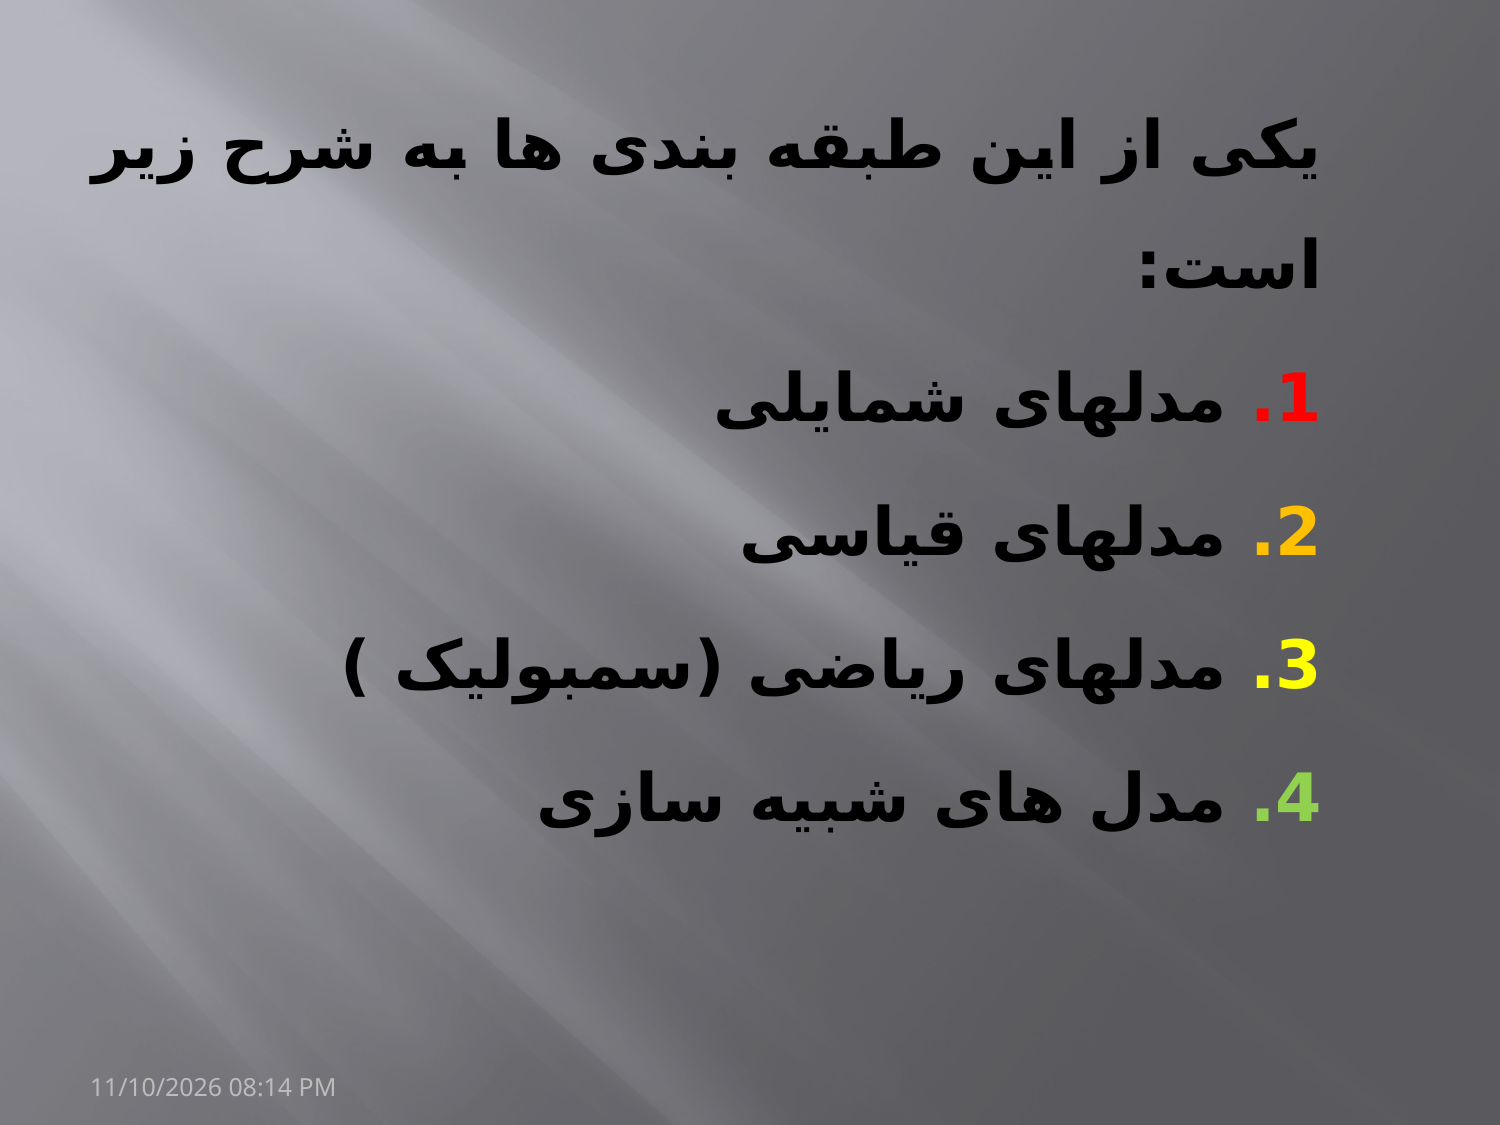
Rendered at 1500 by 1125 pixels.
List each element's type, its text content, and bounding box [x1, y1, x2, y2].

list یکی از این طبقه بندی ها به شرح زیر است: 1. مدل­های شمایلی 2. مدل­های قیاسی 3. مدل­های ریاضی (سمبولیک ) 4. مدل های شبیه سازی [76, 54, 1427, 1047]
slide_number 20/مارس/1 [75, 1052, 425, 1113]
